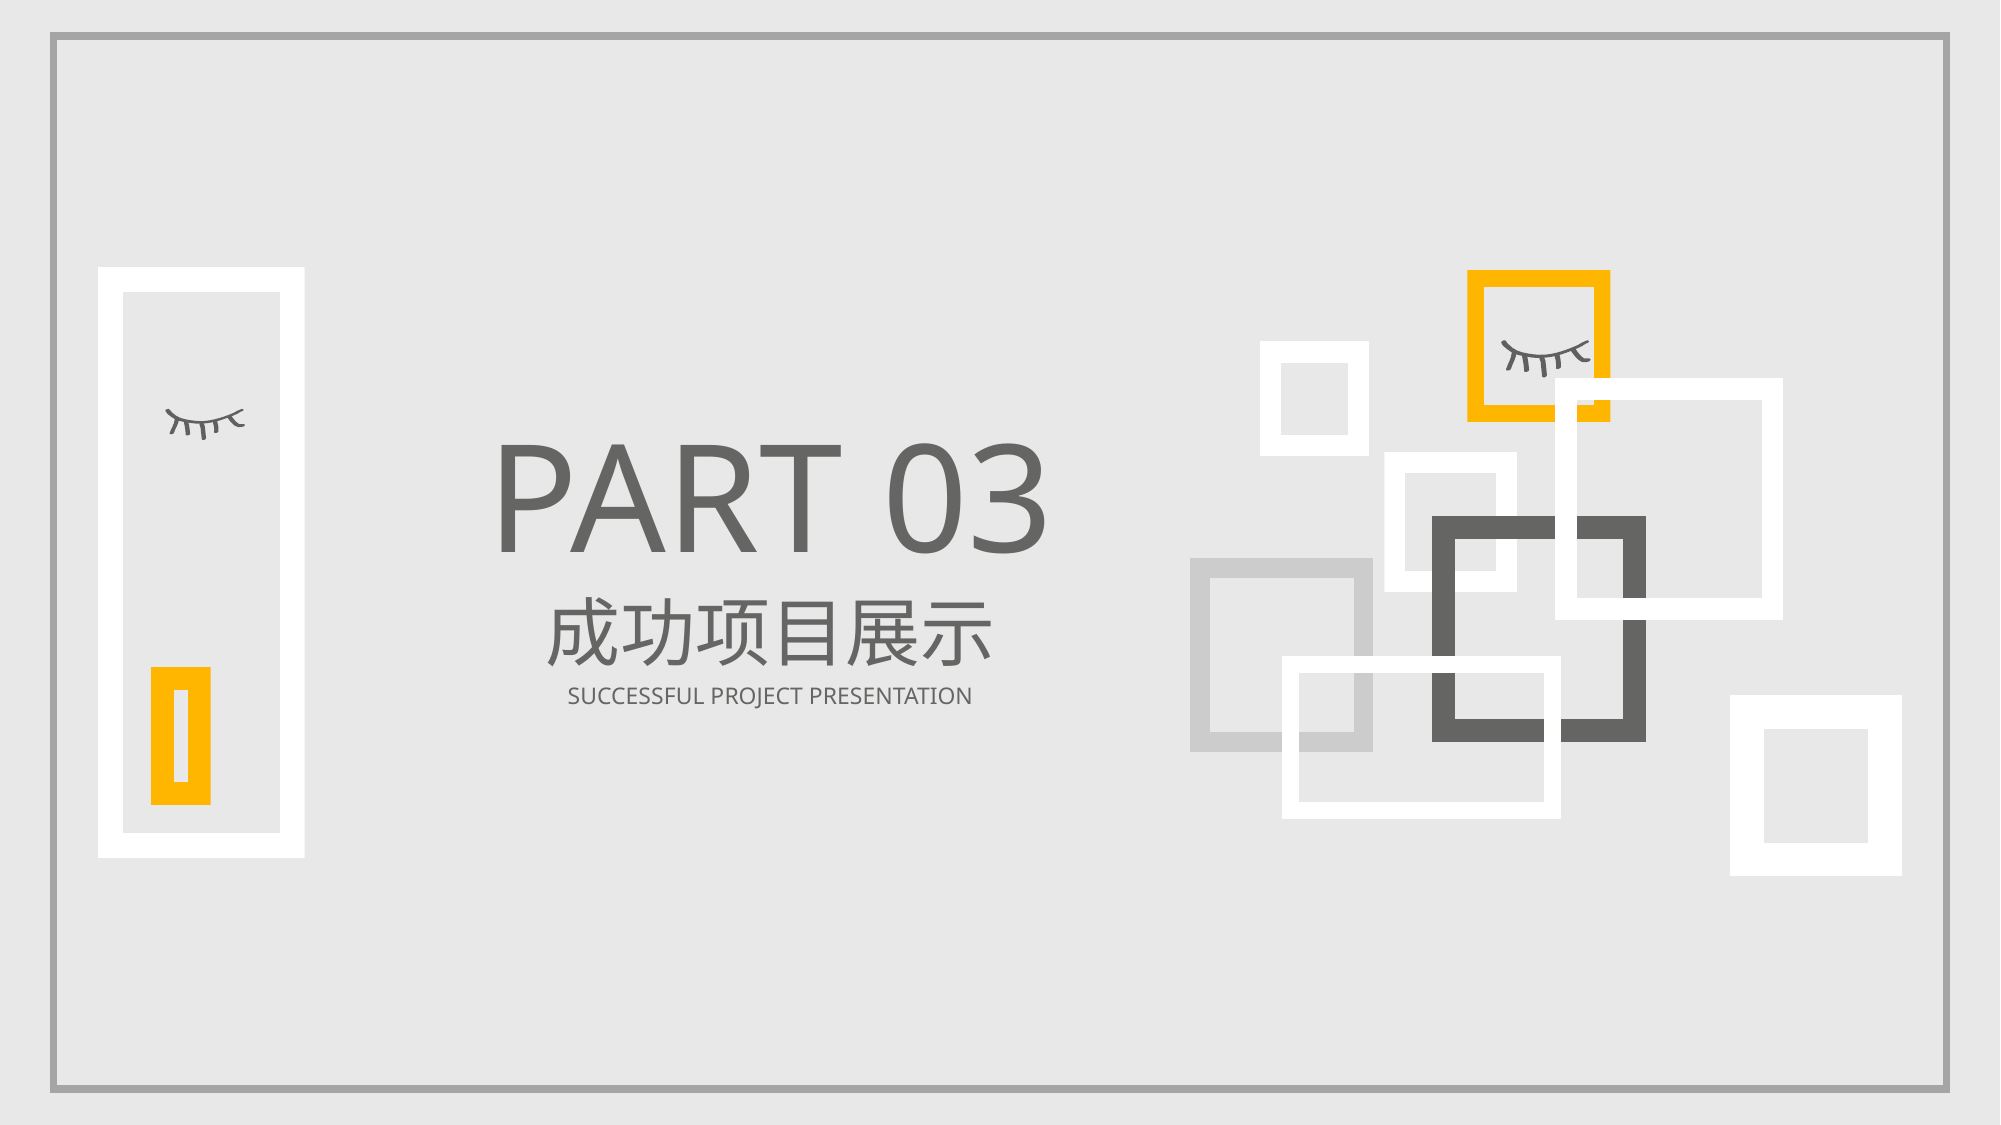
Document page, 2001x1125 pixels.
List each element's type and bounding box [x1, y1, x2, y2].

text_box [425, 395, 1116, 775]
picture [49, 29, 1951, 1096]
text_box [1190, 269, 1902, 878]
text_box [98, 267, 305, 858]
